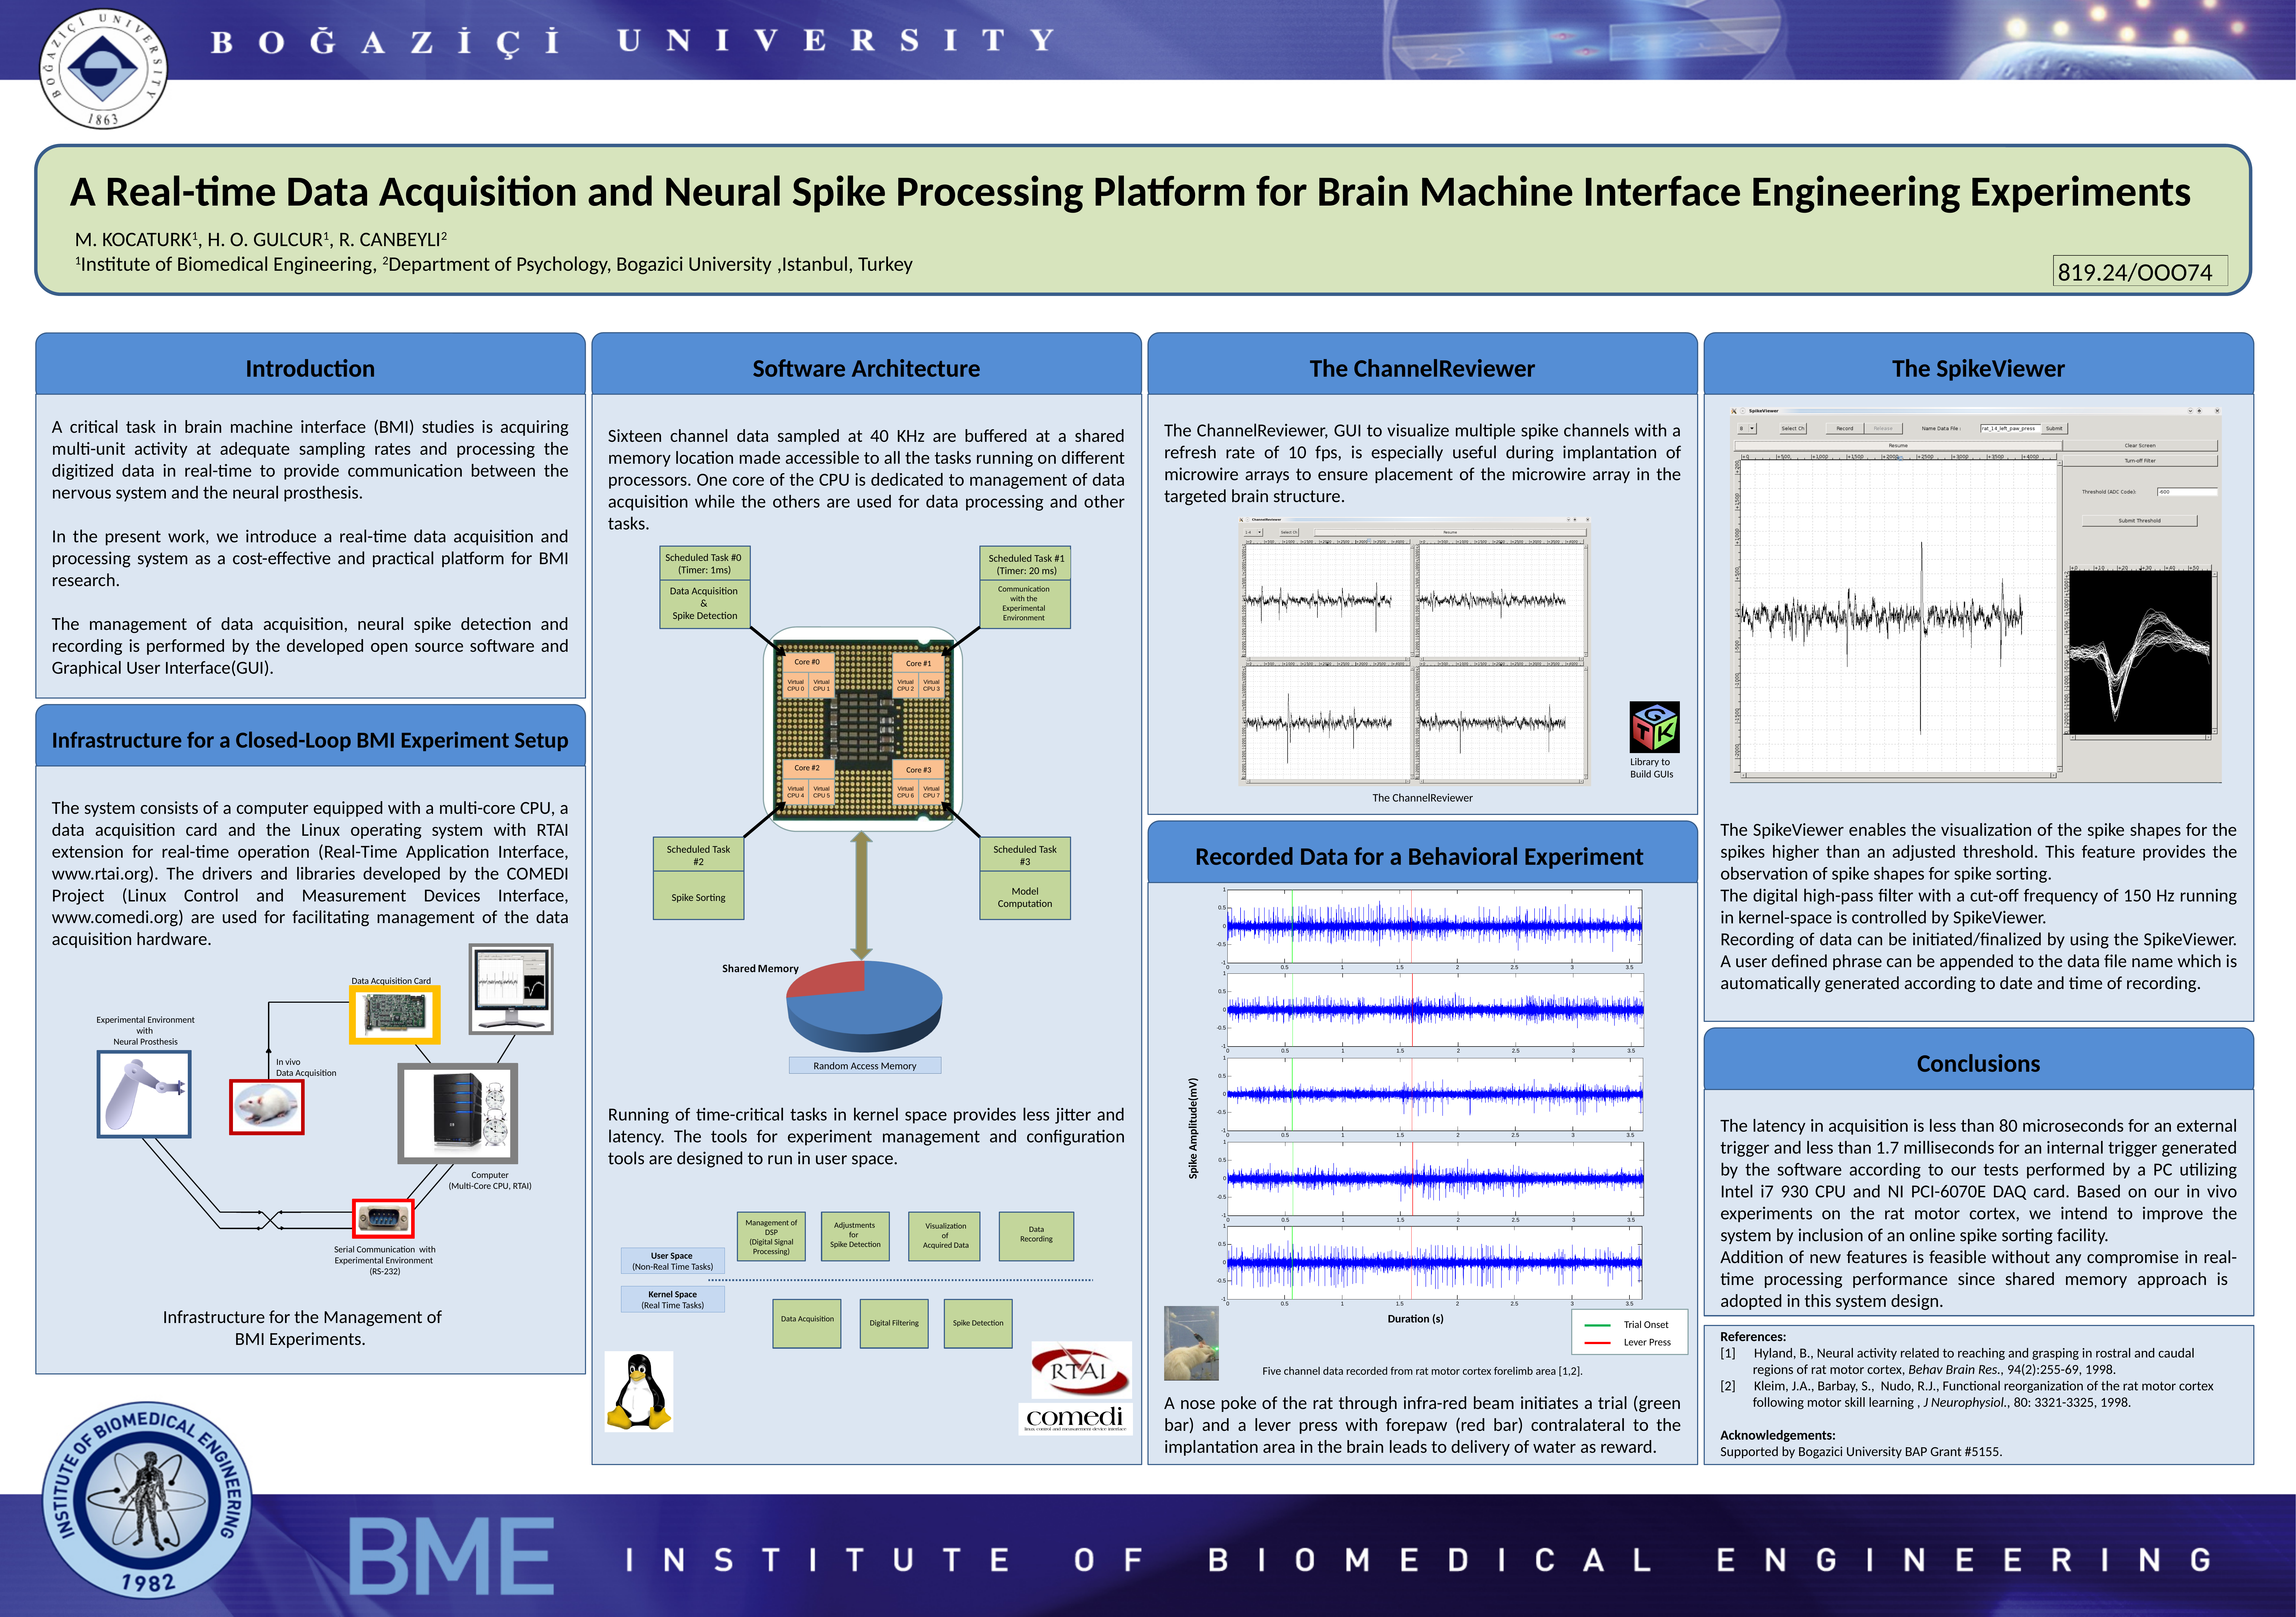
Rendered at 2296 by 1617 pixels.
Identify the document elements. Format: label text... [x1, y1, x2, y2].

text_box [1571, 1312, 1689, 1355]
text_box Scheduled Task #2 [656, 840, 741, 869]
text_box Random Access Memory [789, 1057, 941, 1074]
text_box [35, 145, 2251, 295]
text_box Scheduled Task #1 (Timer: 20 ms) [983, 549, 1071, 578]
text_box [352, 1226, 415, 1239]
text_box Spike Sorting [656, 889, 741, 905]
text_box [941, 627, 980, 656]
text_box [944, 1299, 1013, 1349]
text_box [352, 1215, 354, 1228]
text_box Data Acquisition [777, 1311, 838, 1325]
text_box Recorded Data for a Behavioral Experiment [1147, 820, 1698, 882]
text_box Experimental Environment with Neural Prosthesis [91, 1012, 201, 1049]
text_box [659, 581, 751, 629]
text_box The ChannelReviewer [1147, 332, 1698, 394]
text_box References: [1] Hyland, B., Neural activity related to reaching and grasping in rostral and caudal regions of rat motor cortex, Behav Brain Res., 94(2):255-69, 1998. [2] Kleim, J.A., Barbay, S., Nudo, R.J., Functional reorganization of the rat motor cortex following motor skill learning , J Neurophysiol., 80: 3321-3325, 1998. Acknowledgements: Supported by Bogazici University BAP Grant #5155. [1704, 1325, 2254, 1465]
text_box A critical task in brain machine interface (BMI) studies is acquiring multi-unit activity at adequate sampling rates and processing the digitized data in real-time to provide communication between the nervous system and the neural prosthesis. In the present work, we introduce a real-time data acquisition and processing system as a cost-effective and practical platform for BMI research. The management of data acquisition, neural spike detection and recording is performed by the developed open source software and Graphical User Interface(GUI). [35, 394, 586, 699]
text_box The ChannelReviewer, GUI to visualize multiple spike channels with a refresh rate of 10 fps, is especially useful during implantation of microwire arrays to ensure placement of the microwire array in the targeted brain structure. The ChannelReviewer [1147, 394, 1698, 815]
text_box [999, 1212, 1074, 1261]
text_box M. KOCATURK1, H. O. GULCUR1, R. CANBEYLI2 1Institute of Biomedical Engineering, 2Department of Psychology, Bogazici University ,Istanbul, Turkey [50, 213, 938, 287]
text_box [788, 824, 939, 832]
text_box [469, 943, 554, 1035]
text_box [352, 1199, 375, 1212]
text_box [349, 985, 441, 1005]
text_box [941, 802, 980, 837]
text_box The SpikeViewer [1703, 332, 2254, 394]
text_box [147, 1139, 225, 1141]
text_box Serial Communication with Experimental Environment (RS-232) [330, 1241, 440, 1278]
text_box [979, 581, 1071, 629]
text_box [821, 1212, 890, 1261]
text_box Data Acquisition & Spike Detection [663, 582, 747, 623]
text_box Adjustments for Spike Detection [825, 1218, 886, 1251]
text_box [850, 830, 873, 950]
text_box Software Architecture [591, 332, 1142, 394]
text_box [737, 1212, 806, 1261]
text_box Scheduled Task #0 (Timer: 1ms) [661, 549, 748, 578]
text_box [979, 837, 1071, 872]
text_box A Real-time Data Acquisition and Neural Spike Processing Platform for Brain Machine Interface Engineering Experiments [45, 151, 2244, 227]
text_box Five channel data recorded from rat motor cortex forelimb area [1,2]. A nose poke of the rat through infra-red beam initiates a trial (green bar) and a lever press with forepaw (red bar) contralateral to the implantation area in the brain leads to delivery of water as reward. [1147, 882, 1698, 1465]
text_box Communication with the Experimental Environment [990, 581, 1058, 624]
text_box [979, 872, 1071, 920]
text_box Model Computation [983, 882, 1067, 911]
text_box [449, 1162, 465, 1224]
text_box Sixteen channel data sampled at 40 KHz are buffered at a shared memory location made accessible to all the tasks running on different processors. One core of the CPU is dedicated to management of data acquisition while the others are used for data processing and other tasks. Running of time-critical tasks in kernel space provides less jitter and latency. The tools for experiment management and configuration tools are designed to run in user space. [592, 394, 1142, 1465]
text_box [262, 1212, 279, 1229]
text_box Scheduled Task #3 [983, 840, 1067, 869]
text_box Data Acquisition Card [348, 973, 435, 988]
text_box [377, 1162, 448, 1224]
picture [0, 0, 2296, 1617]
text_box Spike Detection [948, 1316, 1009, 1330]
text_box Library to Build GUIs [1626, 753, 1688, 782]
text_box [772, 1299, 841, 1349]
text_box Trial Onset [1620, 1316, 1678, 1332]
text_box [955, 659, 963, 801]
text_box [133, 1141, 227, 1222]
text_box User Space (Non-Real Time Tasks) [621, 1248, 725, 1274]
text_box [229, 1079, 305, 1135]
text_box [908, 1212, 980, 1261]
text_box Visualization of Acquired Data [918, 1219, 974, 1252]
text_box Data Recording [1009, 1222, 1064, 1245]
text_box The latency in acquisition is less than 80 microseconds for an external trigger and less than 1.7 milliseconds for an internal trigger generated by the software according to our tests performed by a PC utilizing Intel i7 930 CPU and NI PCI-6070E DAQ card. Based on our in vivo experiments on the rat motor cortex, we intend to improve the system by inclusion of an online spike sorting facility. Addition of new features is feasible without any compromise in real-time processing performance since shared memory approach is adopted in this system design. [1704, 1089, 2254, 1316]
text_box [750, 627, 786, 656]
text_box Introduction [35, 332, 586, 394]
text_box The SpikeViewer enables the visualization of the spike shapes for the spikes higher than an adjusted threshold. This feature provides the observation of spike shapes for spike sorting. The digital high-pass filter with a cut-off frequency of 150 Hz running in kernel-space is controlled by SpikeViewer. Recording of data can be initiated/finalized by using the SpikeViewer. A user defined phrase can be appended to the data file name which is automatically generated according to date and time of recording. [1704, 394, 2254, 1022]
text_box [349, 1004, 371, 1045]
text_box [397, 1063, 518, 1164]
text_box 819.24/OOO74 [2053, 255, 2228, 286]
text_box Computer (Multi-Core CPU, RTAI) [466, 1167, 547, 1193]
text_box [472, 1033, 540, 1070]
text_box Infrastructure for the Management of BMI Experiments. [158, 1303, 447, 1351]
text_box Infrastructure for a Closed-Loop BMI Experiment Setup [35, 704, 586, 765]
text_box Duration (s) [1384, 1312, 1475, 1327]
text_box In vivo Data Acquisition [272, 1054, 341, 1080]
text_box [653, 872, 745, 920]
text_box [659, 546, 751, 581]
text_box Conclusions [1703, 1027, 2254, 1089]
text_box [787, 626, 940, 639]
text_box Lever Press [1620, 1333, 1685, 1350]
text_box [97, 1050, 192, 1138]
text_box Kernel Space (Real Time Tasks) [621, 1286, 725, 1312]
text_box Management of DSP (Digital Signal Processing) [741, 1215, 802, 1258]
text_box [860, 1299, 929, 1349]
text_box [763, 659, 771, 801]
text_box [718, 950, 987, 1054]
text_box Digital Filtering [863, 1316, 925, 1330]
text_box The system consists of a computer equipped with a multi-core CPU, a data acquisition card and the Linux operating system with RTAI extension for real-time operation (Real-Time Application Interface, www.rtai.org). The drivers and libraries developed by the COMEDI Project (Linux Control and Measurement Devices Interface, www.comedi.org) are used for facilitating management of the data acquisition hardware. [35, 765, 586, 1374]
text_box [744, 802, 786, 837]
text_box [979, 546, 1071, 581]
text_box [653, 837, 745, 872]
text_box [372, 1005, 440, 1060]
